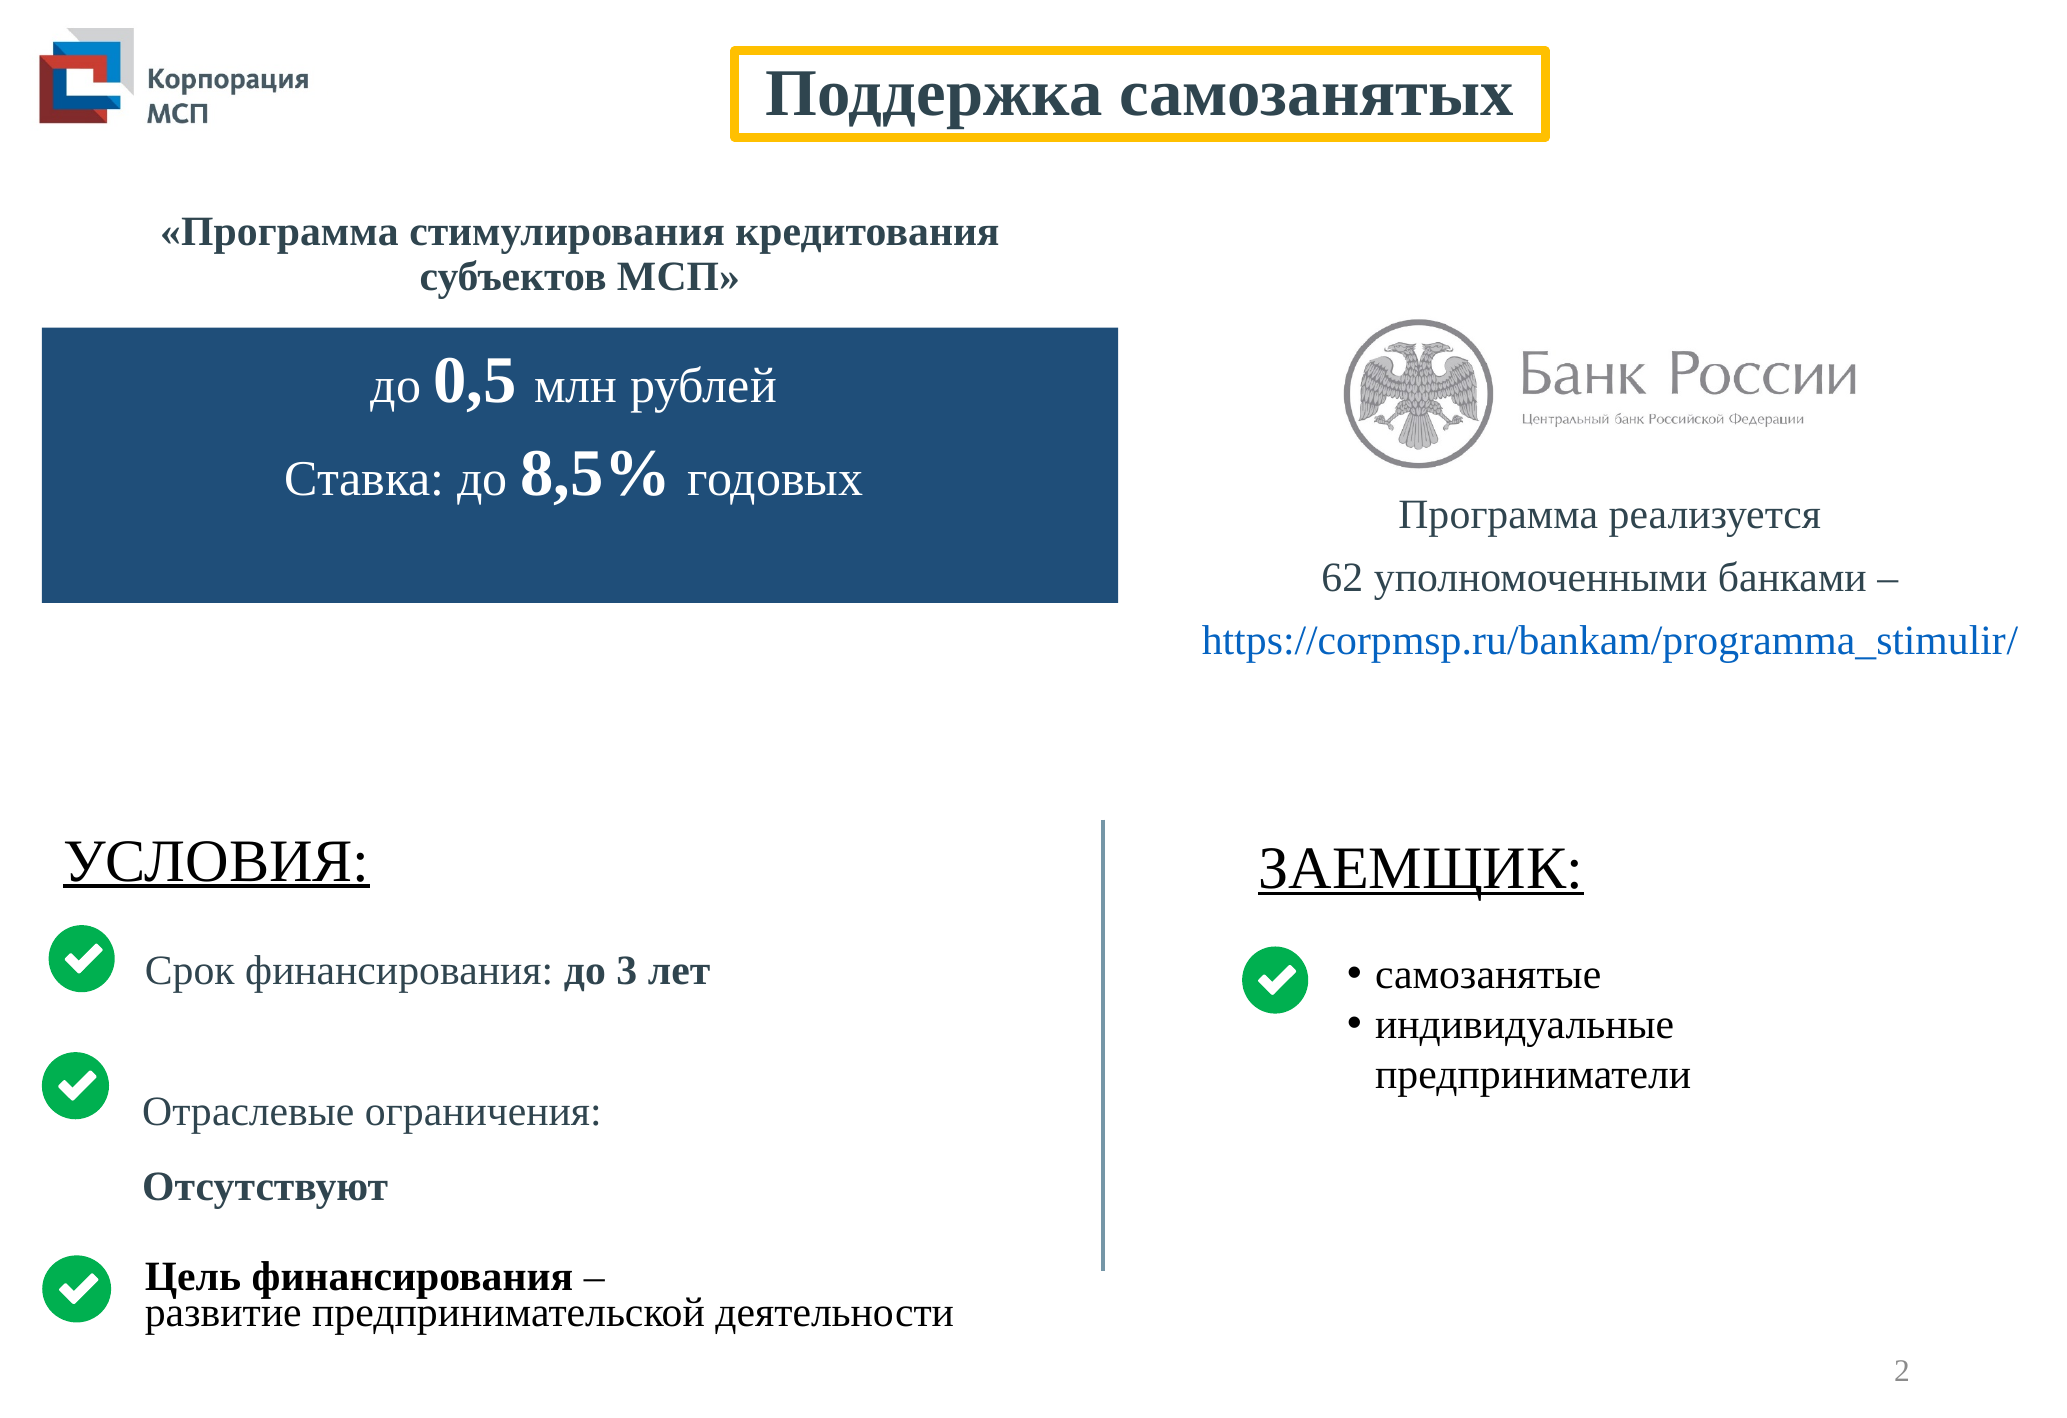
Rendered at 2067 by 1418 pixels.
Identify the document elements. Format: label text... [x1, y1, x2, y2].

slide_number 2 [1459, 1331, 1925, 1407]
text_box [1242, 939, 1965, 1107]
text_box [48, 925, 778, 1002]
text_box УСЛОВИЯ: [48, 813, 487, 901]
picture [10, 9, 338, 142]
text_box до 0,5 млн рублей Ставка: до 8,5% годовых [41, 327, 1119, 603]
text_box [42, 1254, 1192, 1346]
text_box Поддержка самозанятых [734, 50, 1546, 138]
text_box «Программа стимулирования кредитования субъектов МСП» [69, 202, 1091, 326]
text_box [41, 1051, 1096, 1294]
text_box Программа реализуется 62 уполномоченными банками – https://corpmsp.ru/bankam/programma_stimulir/ [1183, 479, 2037, 671]
text_box ЗАЕМЩИК: [1243, 820, 1682, 908]
picture [1316, 238, 1904, 556]
